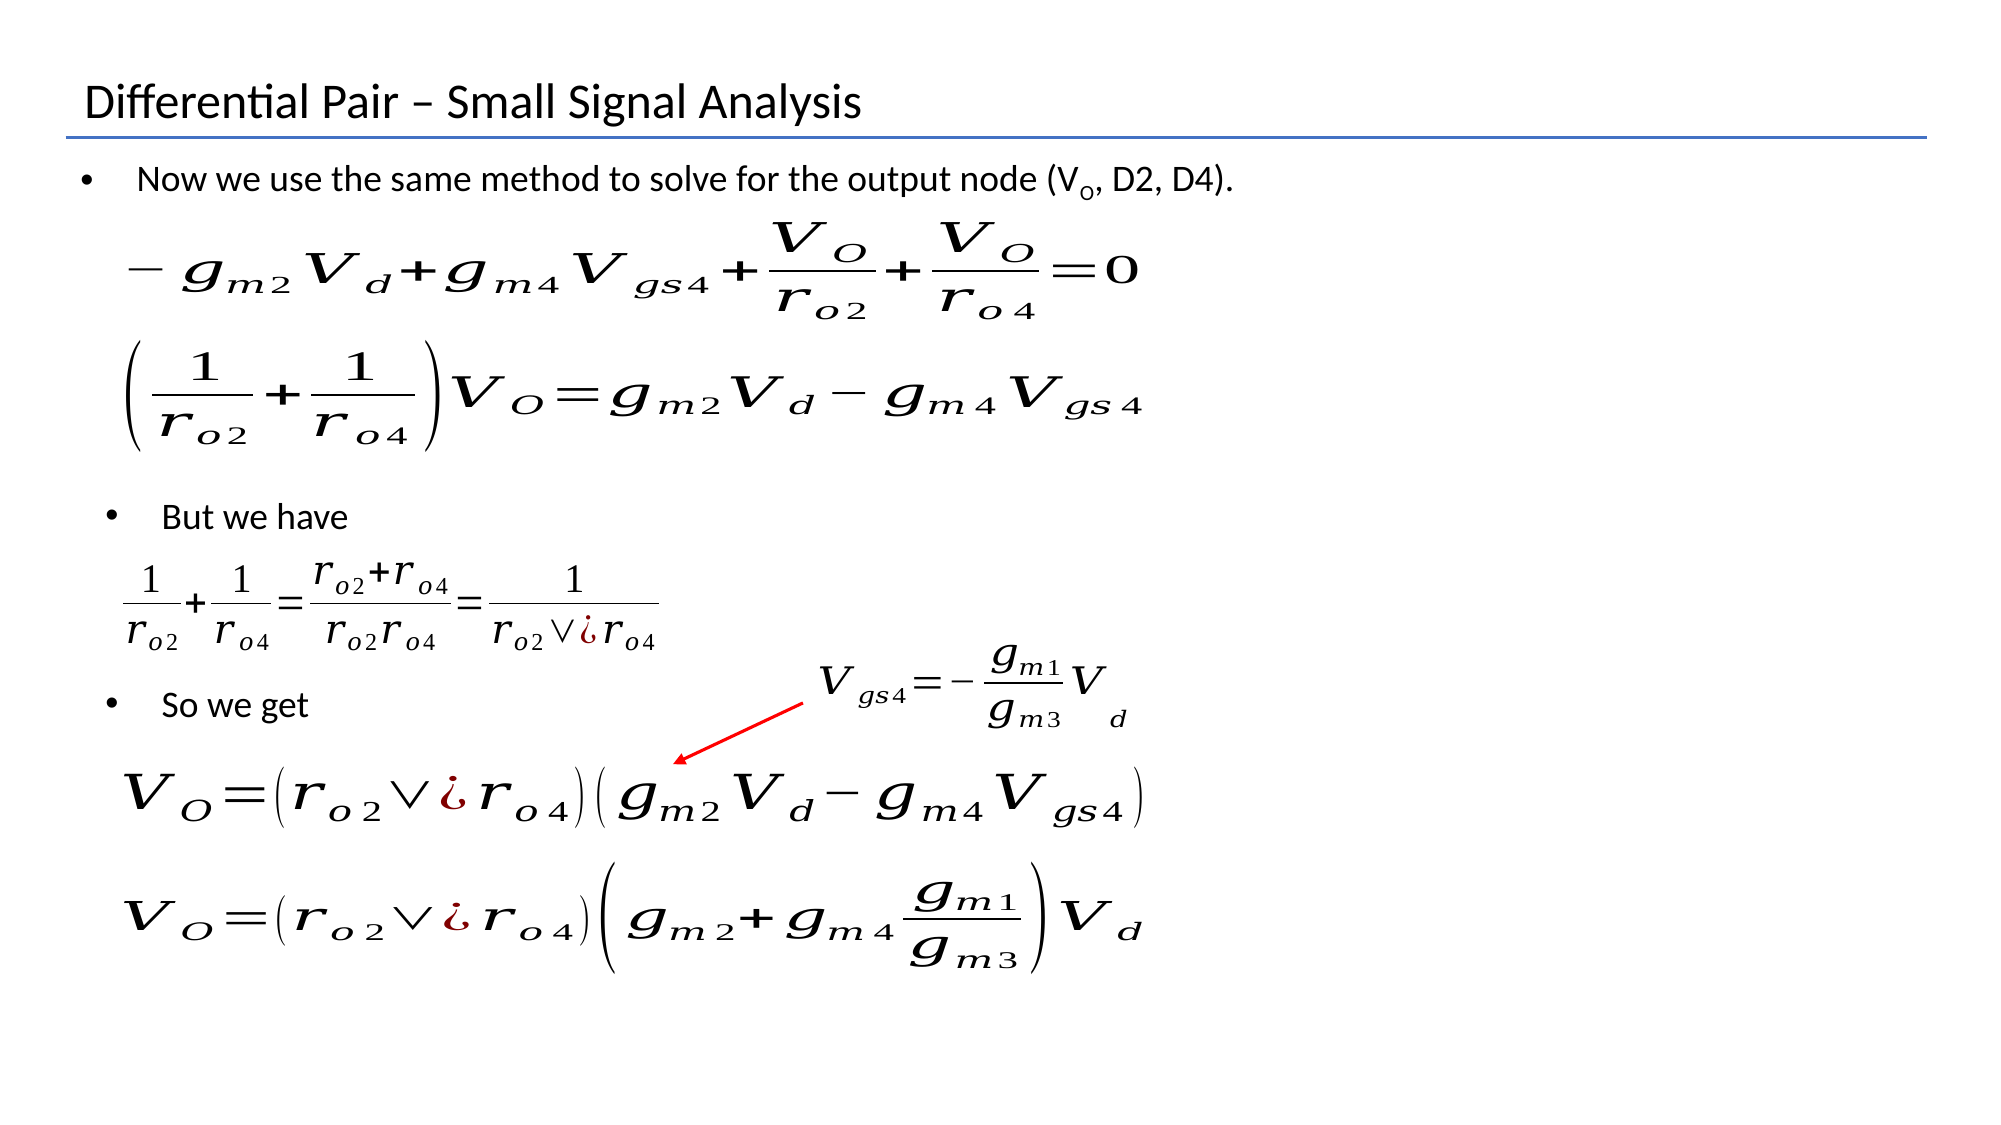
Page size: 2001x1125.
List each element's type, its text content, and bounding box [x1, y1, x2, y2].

text_box So we get [90, 672, 1687, 733]
text_box Now we use the same method to solve for the output node (VO, D2, D4). [65, 146, 1662, 213]
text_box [672, 702, 803, 765]
text_box But we have [90, 484, 1687, 545]
text_box Differential Pair – Small Signal Analysis [69, 61, 878, 137]
